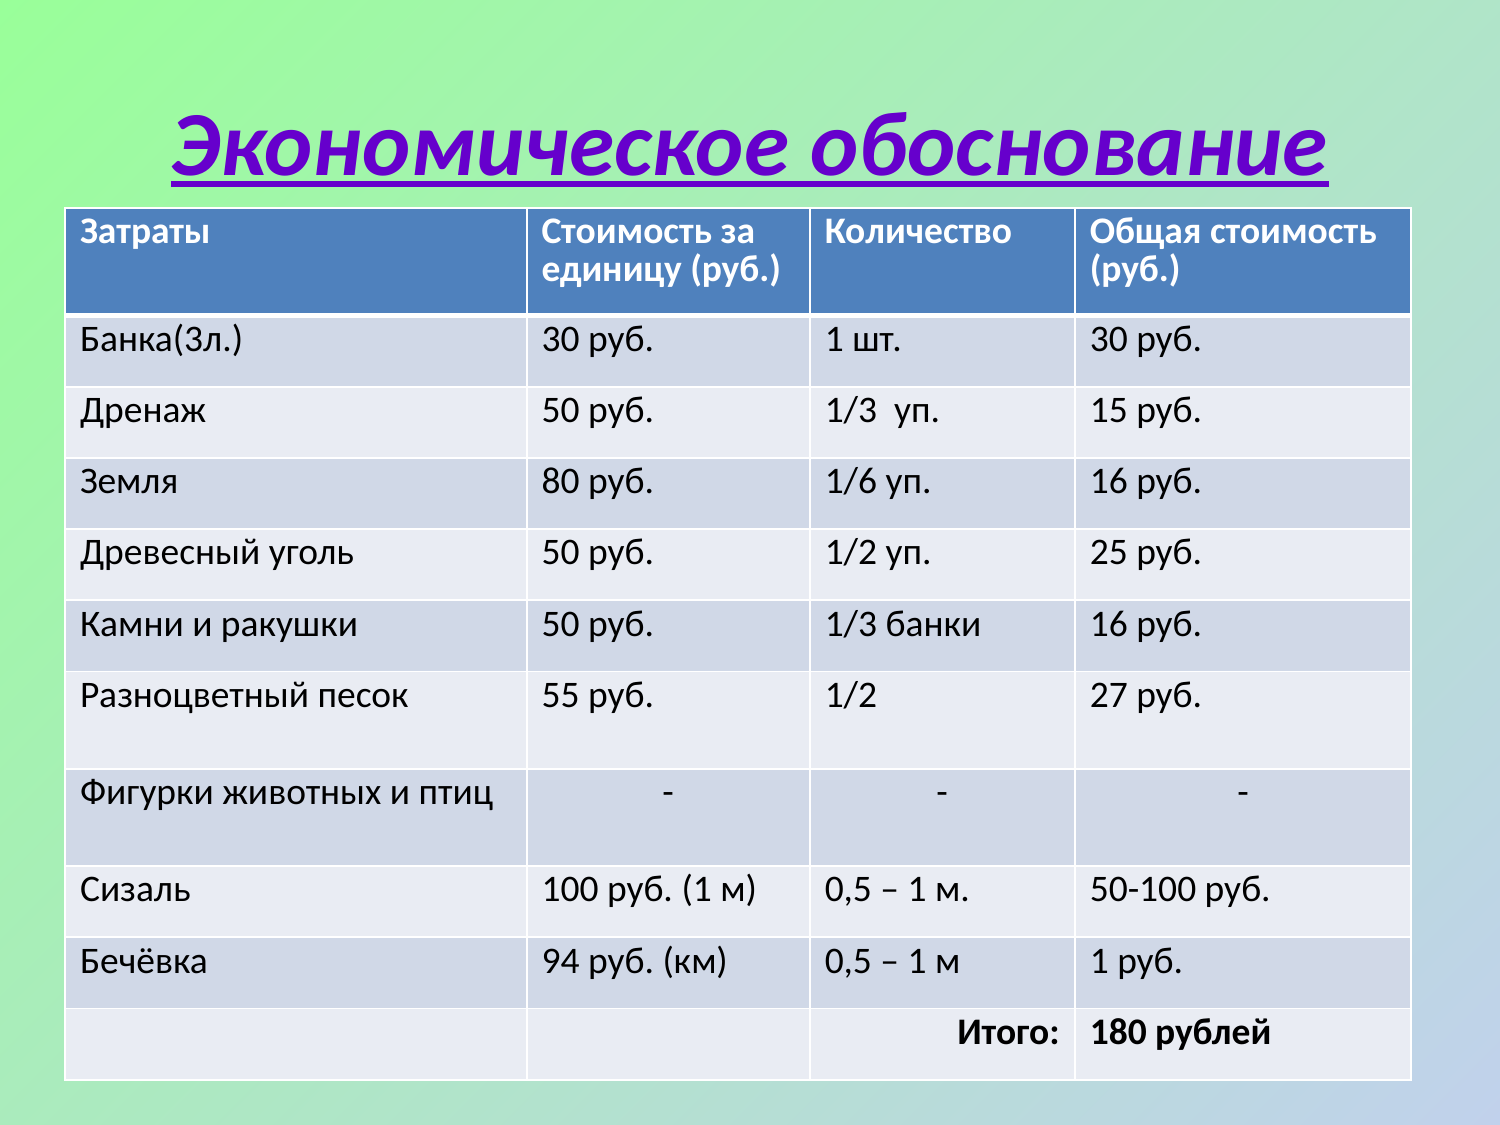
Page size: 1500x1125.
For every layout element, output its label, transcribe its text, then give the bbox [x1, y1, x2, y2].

table_cell 16 руб. [1076, 601, 1410, 671]
table_cell 50-100 руб. [1076, 867, 1410, 936]
table_cell 1/6 уп. [811, 459, 1074, 528]
table_cell 27 руб. [1076, 672, 1410, 768]
table_cell 55 руб. [528, 672, 809, 768]
table_cell 25 руб. [1076, 530, 1410, 599]
table_cell Земля [66, 459, 526, 528]
table_cell - [811, 770, 1074, 865]
table_cell 1/2 уп. [811, 530, 1074, 599]
table_cell Разноцветный песок [66, 672, 526, 768]
table_cell Дренаж [66, 388, 526, 457]
table_cell 30 руб. [1076, 318, 1410, 386]
table_cell 180 рублей [1076, 1009, 1410, 1079]
table_cell - [528, 770, 809, 865]
table_cell 1/2 [811, 672, 1074, 768]
table_cell Итого: [811, 1009, 1074, 1079]
table_cell 50 руб. [528, 601, 809, 671]
table_cell 94 руб. (км) [528, 938, 809, 1008]
table_cell 80 руб. [528, 459, 809, 528]
table_header Стоимость за единицу (руб.) [528, 209, 809, 313]
table_cell 1/3 уп. [811, 388, 1074, 457]
table_cell [66, 1009, 526, 1079]
table_cell 0,5 – 1 м. [811, 867, 1074, 936]
table_cell 0,5 – 1 м [811, 938, 1074, 1008]
table_header Затраты [66, 209, 526, 313]
table_cell Камни и ракушки [66, 601, 526, 671]
table_cell Фигурки животных и птиц [66, 770, 526, 865]
table_cell [528, 1009, 809, 1079]
table_cell 1 руб. [1076, 938, 1410, 1008]
table_cell 50 руб. [528, 388, 809, 457]
table_cell Бечёвка [66, 938, 526, 1008]
table_cell 1/3 банки [811, 601, 1074, 671]
table_cell Древесный уголь [66, 530, 526, 599]
table_cell 100 руб. (1 м) [528, 867, 809, 936]
table_cell 50 руб. [528, 530, 809, 599]
table_cell Банка(3л.) [66, 318, 526, 386]
table_cell 1 шт. [811, 318, 1074, 386]
table_cell - [1076, 770, 1410, 865]
table_cell 15 руб. [1076, 388, 1410, 457]
table_cell 30 руб. [528, 318, 809, 386]
table_cell Сизаль [66, 867, 526, 936]
table_cell 16 руб. [1076, 459, 1410, 528]
table_header Общая стоимость (руб.) [1076, 209, 1410, 313]
table_header Количество [811, 209, 1074, 313]
title Экономическое обоснование [75, 45, 1425, 233]
